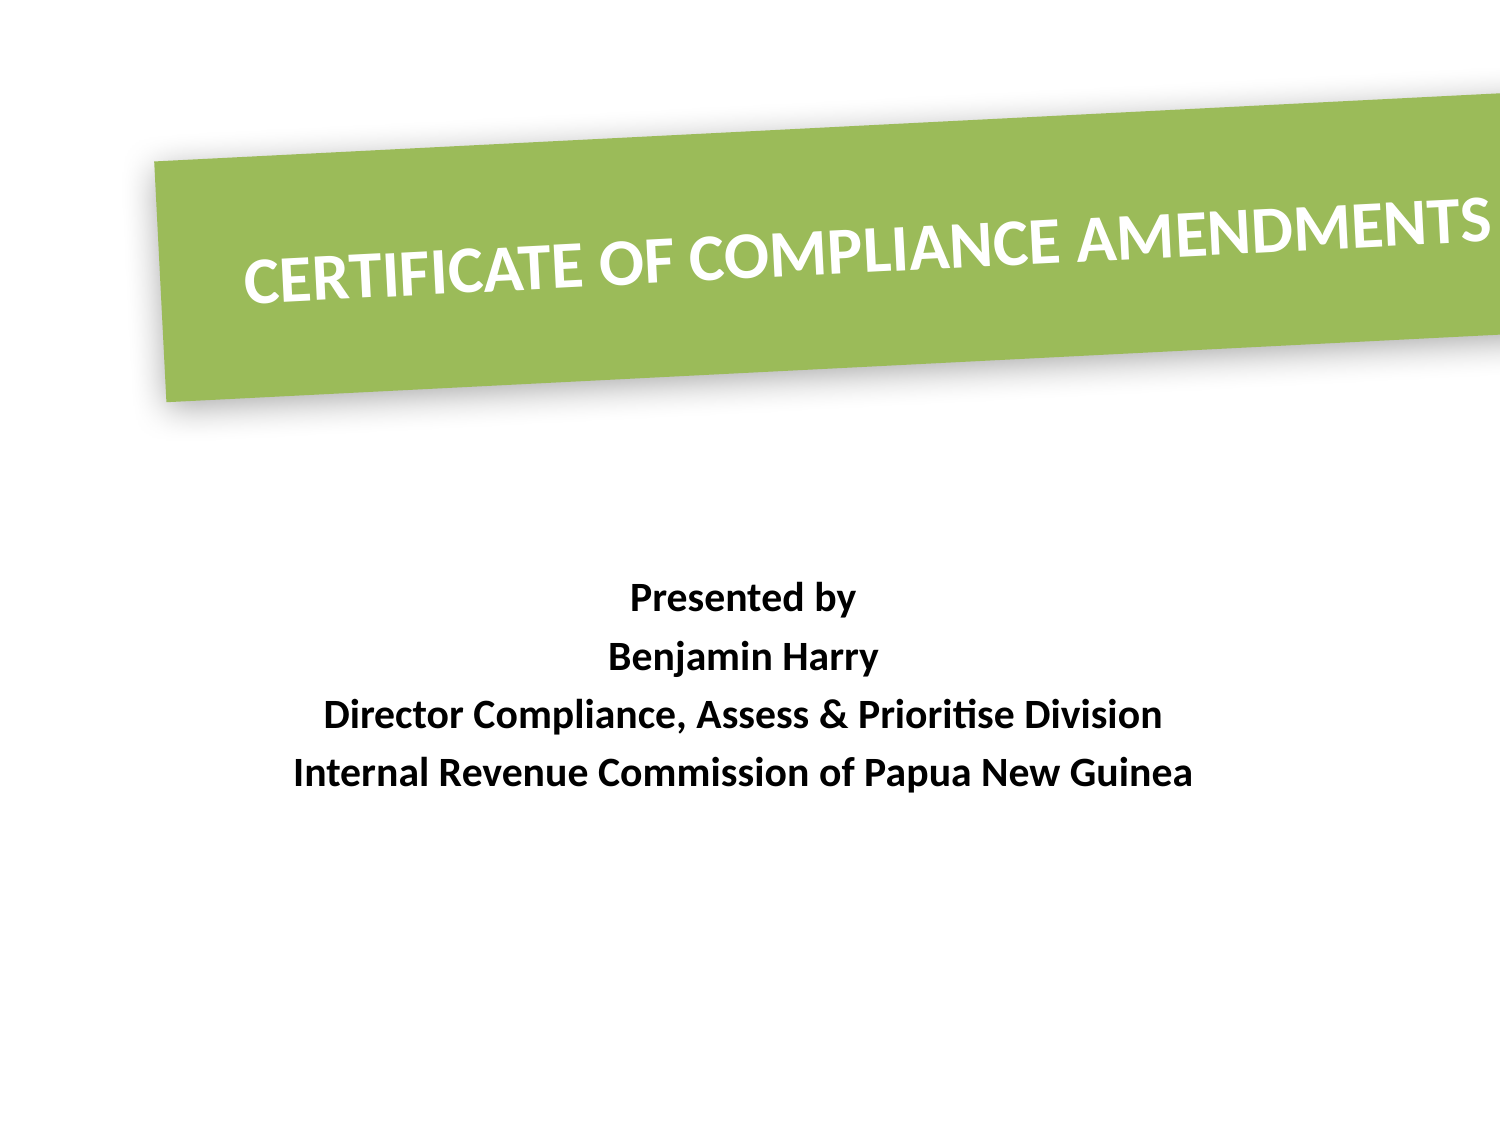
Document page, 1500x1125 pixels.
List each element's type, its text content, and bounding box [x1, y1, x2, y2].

subtitle Presented by Benjamin Harry Director Compliance, Assess & Prioritise Division Internal Revenue Commission of Papua New Guinea [218, 562, 1269, 850]
title CERTIFICATE OF COMPLIANCE AMENDMENTS [151, 90, 1500, 406]
